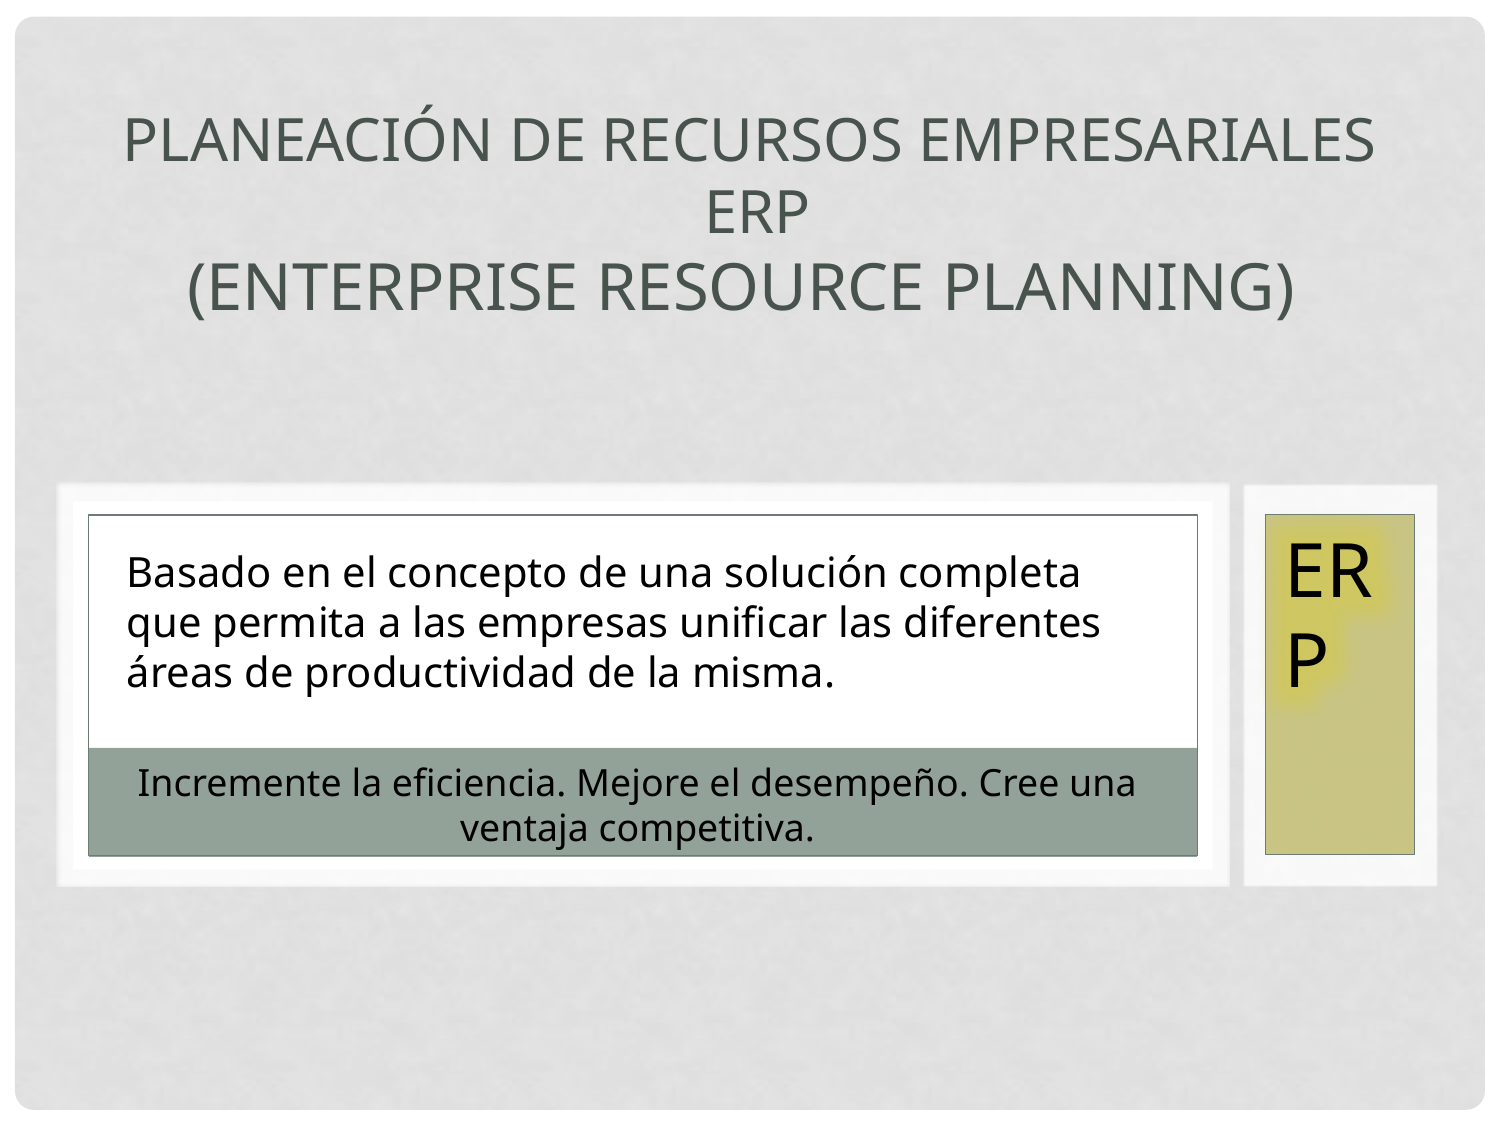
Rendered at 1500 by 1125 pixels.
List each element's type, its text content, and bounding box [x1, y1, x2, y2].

title Planeación de Recursos Empresariales ERP (Enterprise Resource Planning) [17, 90, 1483, 332]
text_box ERP [1269, 515, 1406, 710]
text_box Basado en el concepto de una solución completa que permita a las empresas unificar las diferentes áreas de productividad de la misma. [112, 538, 1176, 704]
text_box Incremente la eficiencia. Mejore el desempeño. Cree una ventaja competitiva. [88, 751, 1187, 857]
